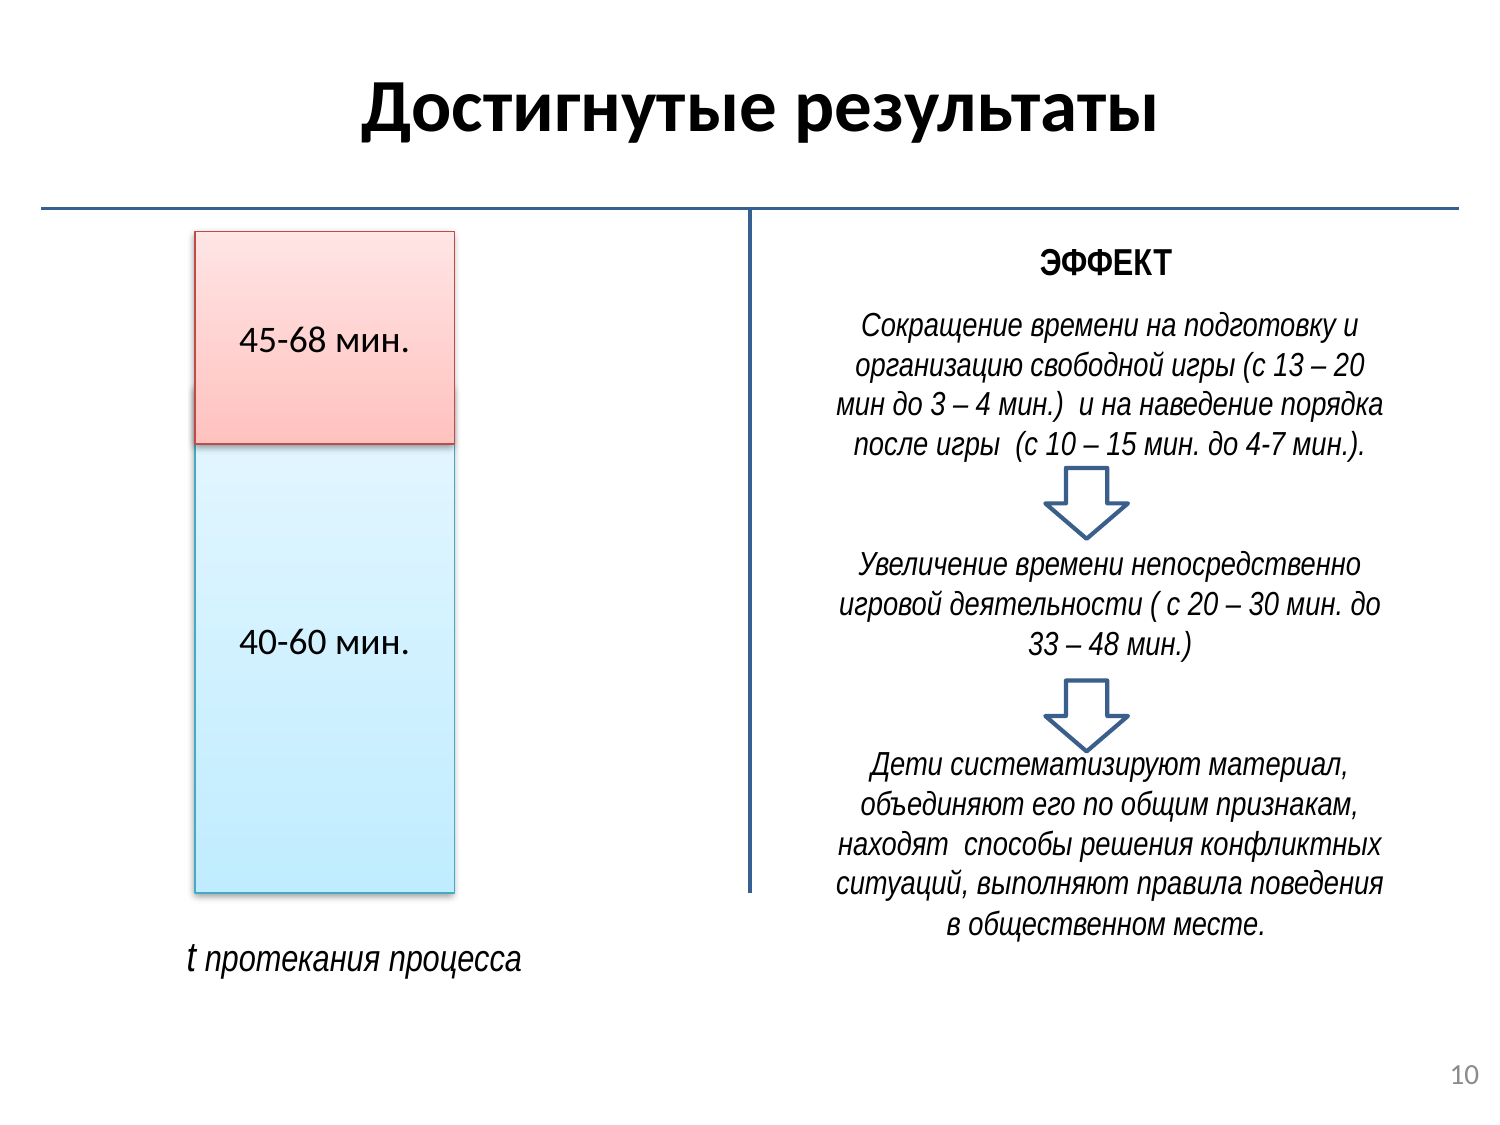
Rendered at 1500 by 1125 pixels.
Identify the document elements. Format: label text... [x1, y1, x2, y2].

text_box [41, 207, 1459, 1004]
slide_number 10 [1144, 1042, 1495, 1103]
title Достигнутые результаты [51, 65, 1471, 138]
